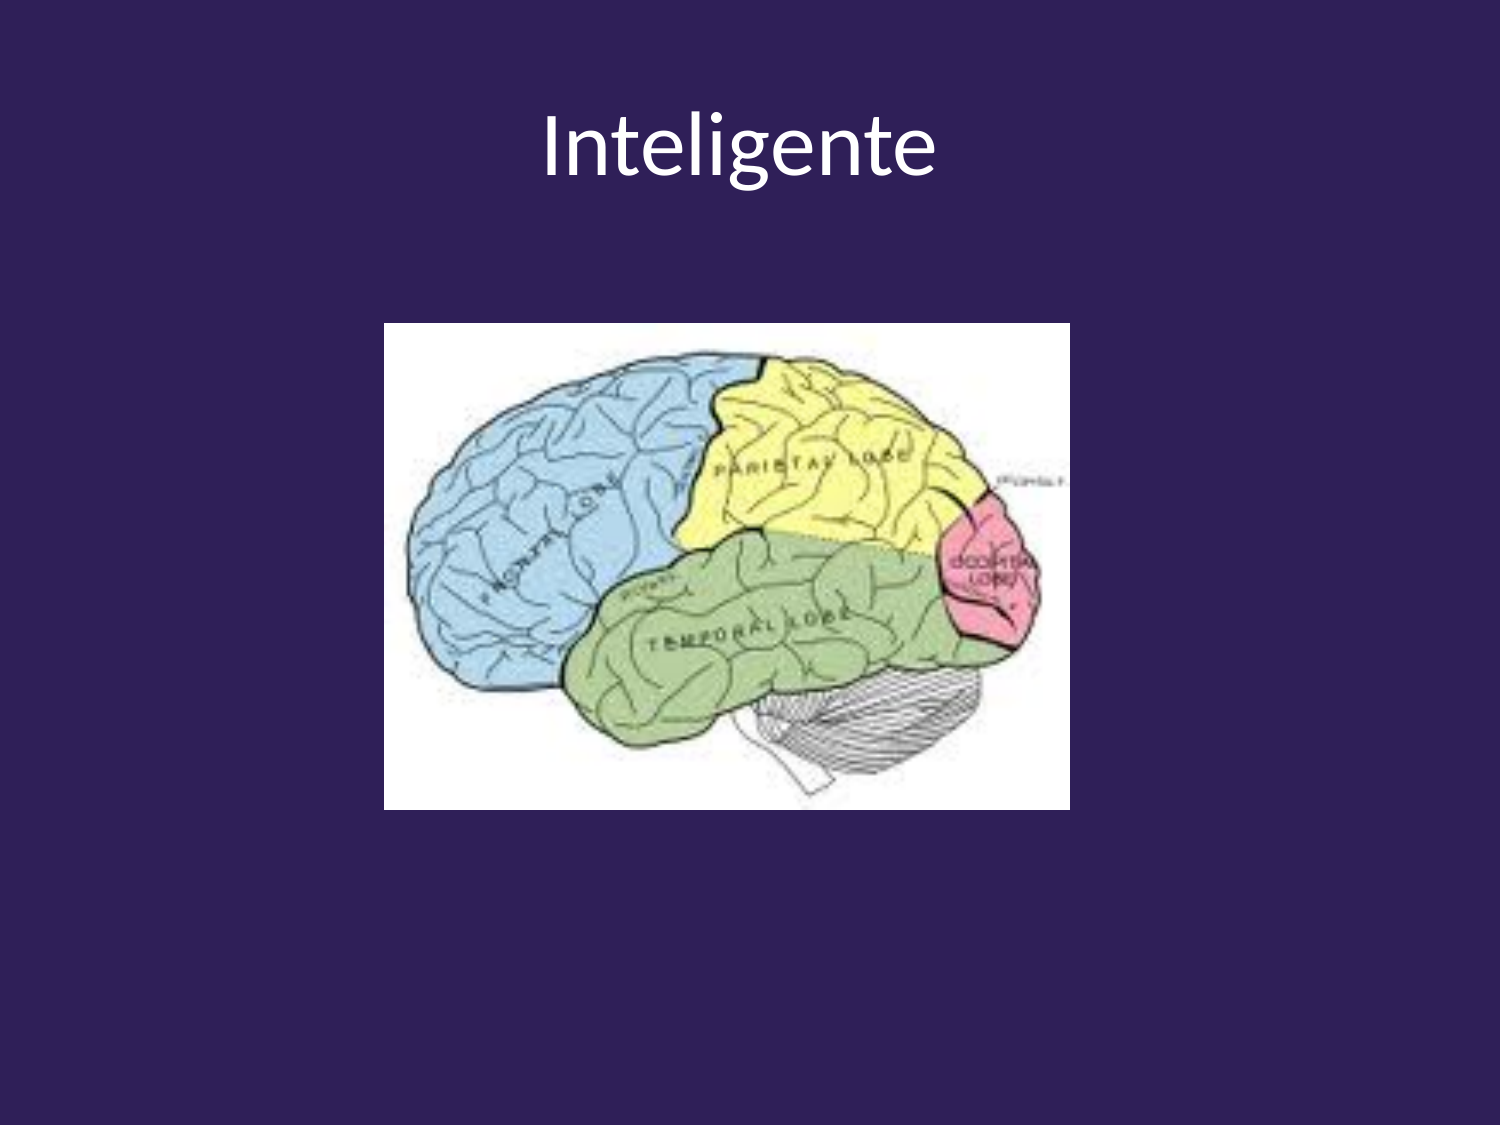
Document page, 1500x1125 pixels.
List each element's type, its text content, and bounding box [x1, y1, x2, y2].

picture [384, 323, 1070, 811]
title Inteligente [75, 45, 1425, 233]
